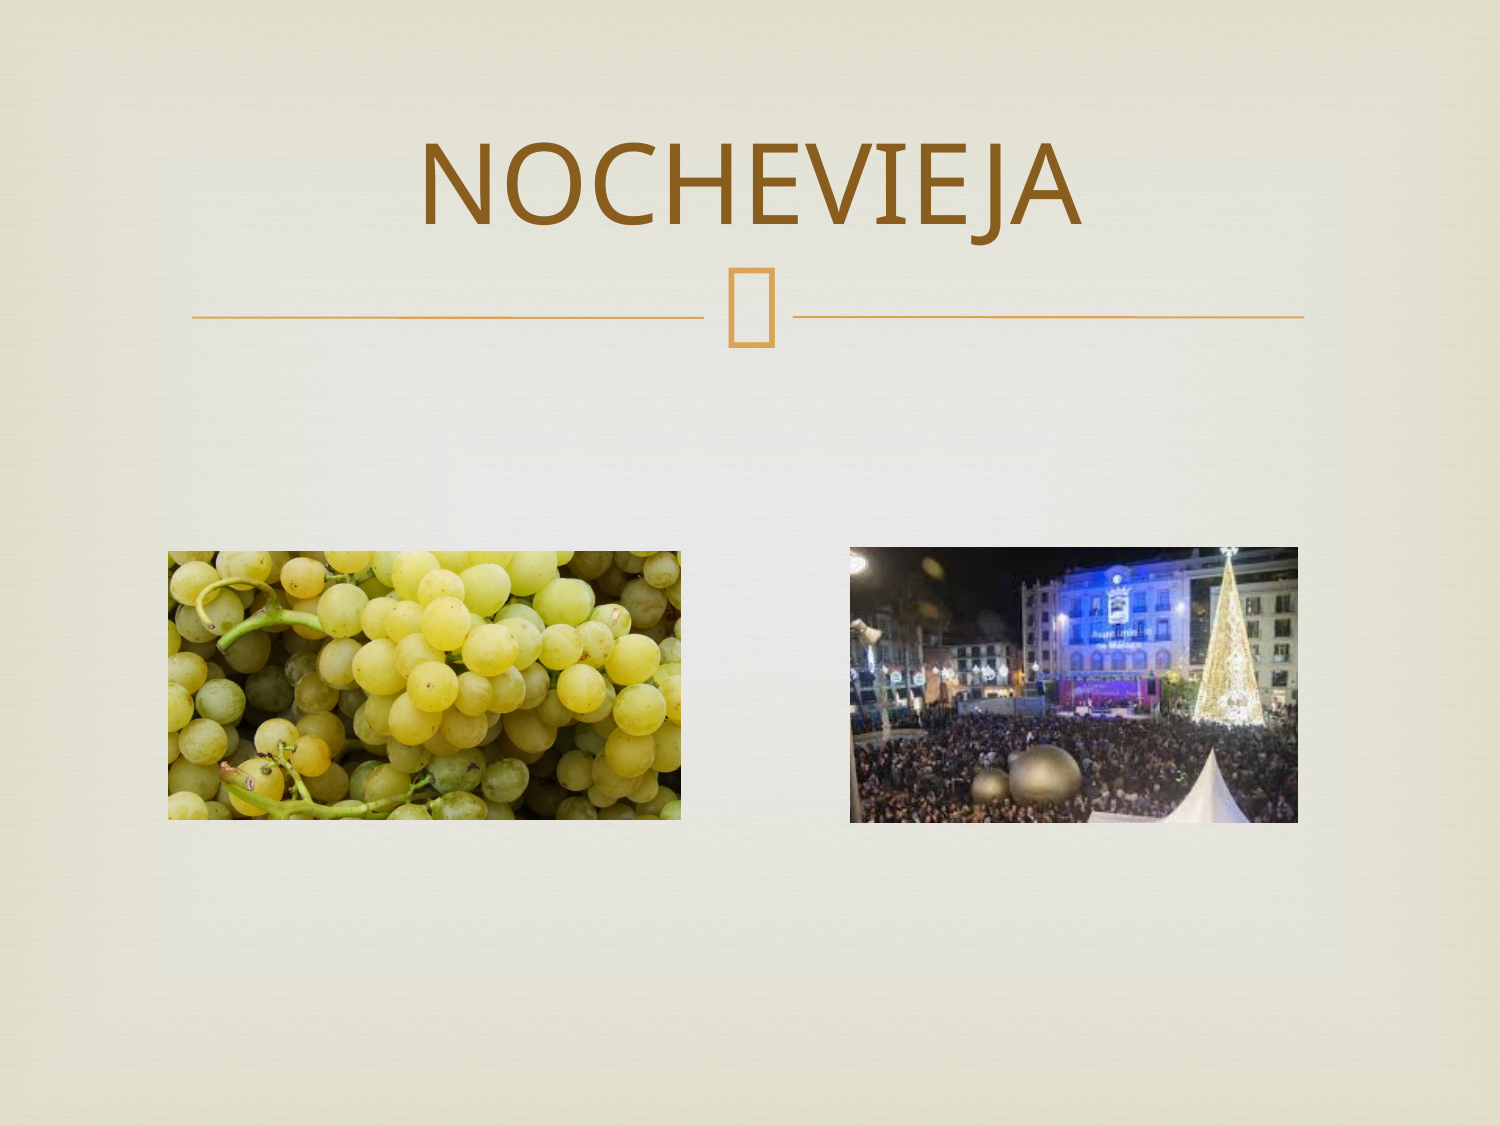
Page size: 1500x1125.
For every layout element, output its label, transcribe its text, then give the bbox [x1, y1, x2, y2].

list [167, 550, 682, 820]
title NOCHEVIEJA [112, 93, 1386, 267]
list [849, 547, 1298, 824]
